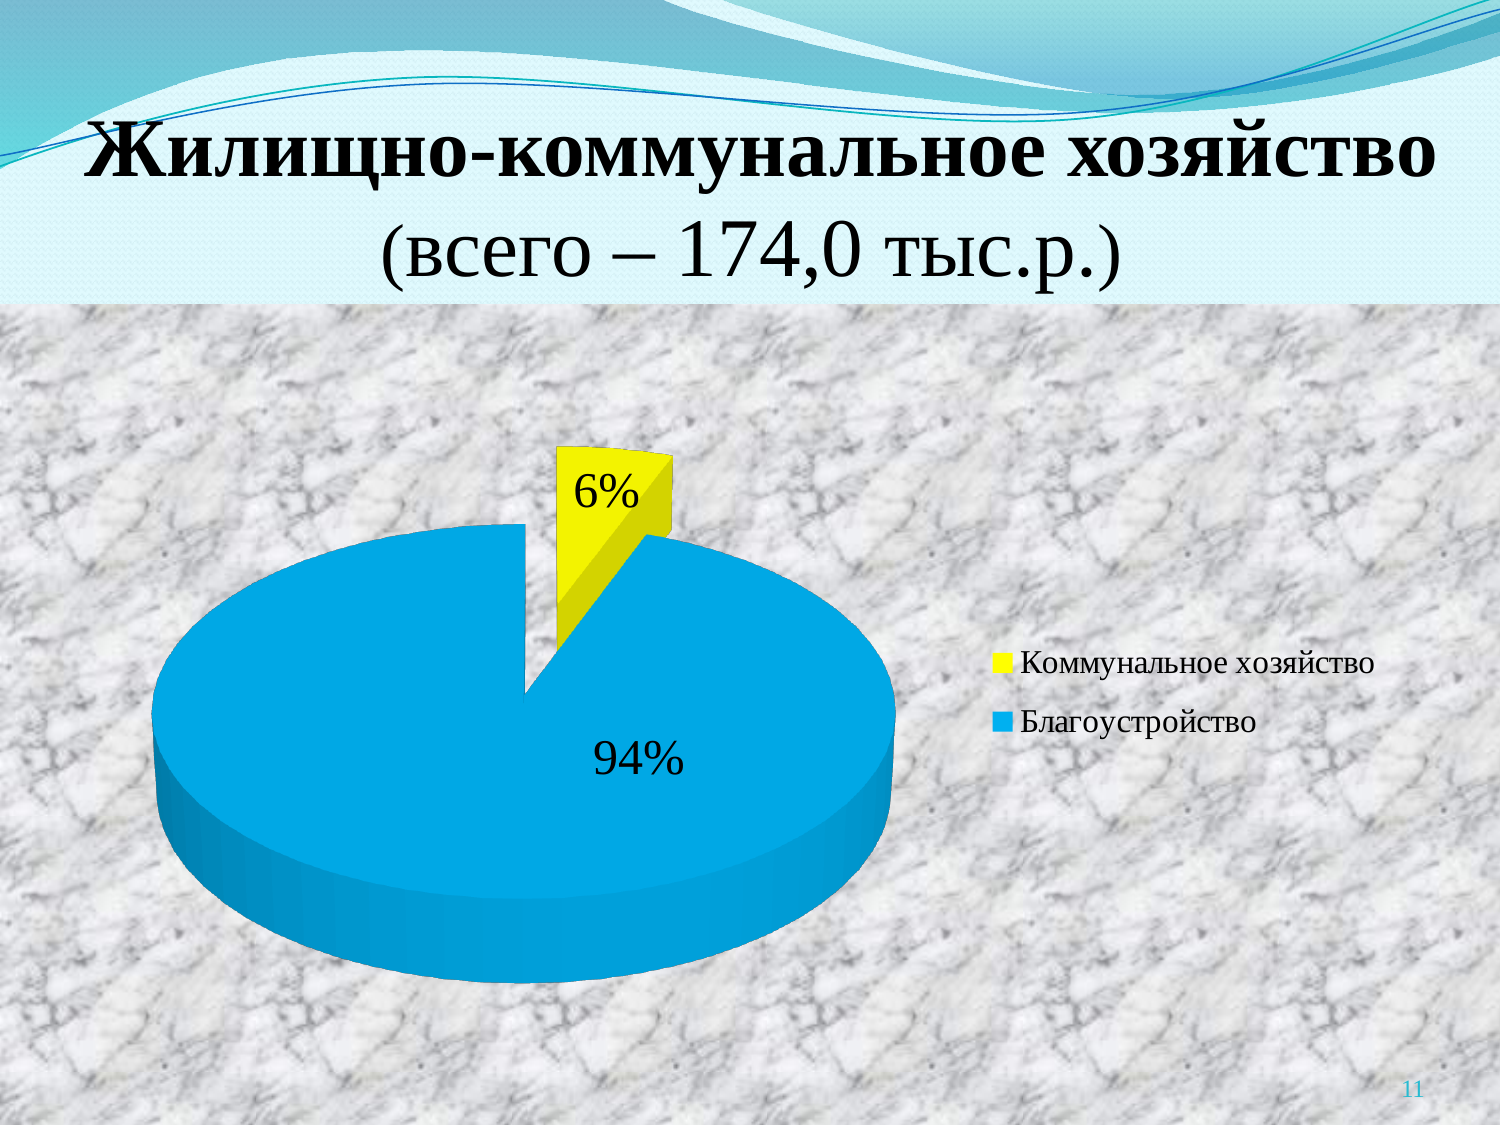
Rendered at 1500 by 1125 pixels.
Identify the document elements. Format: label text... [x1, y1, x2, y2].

title Жилищно-коммунальное хозяйство (всего – 174,0 тыс.р.) [58, 115, 1465, 293]
chart [0, 304, 1500, 1125]
